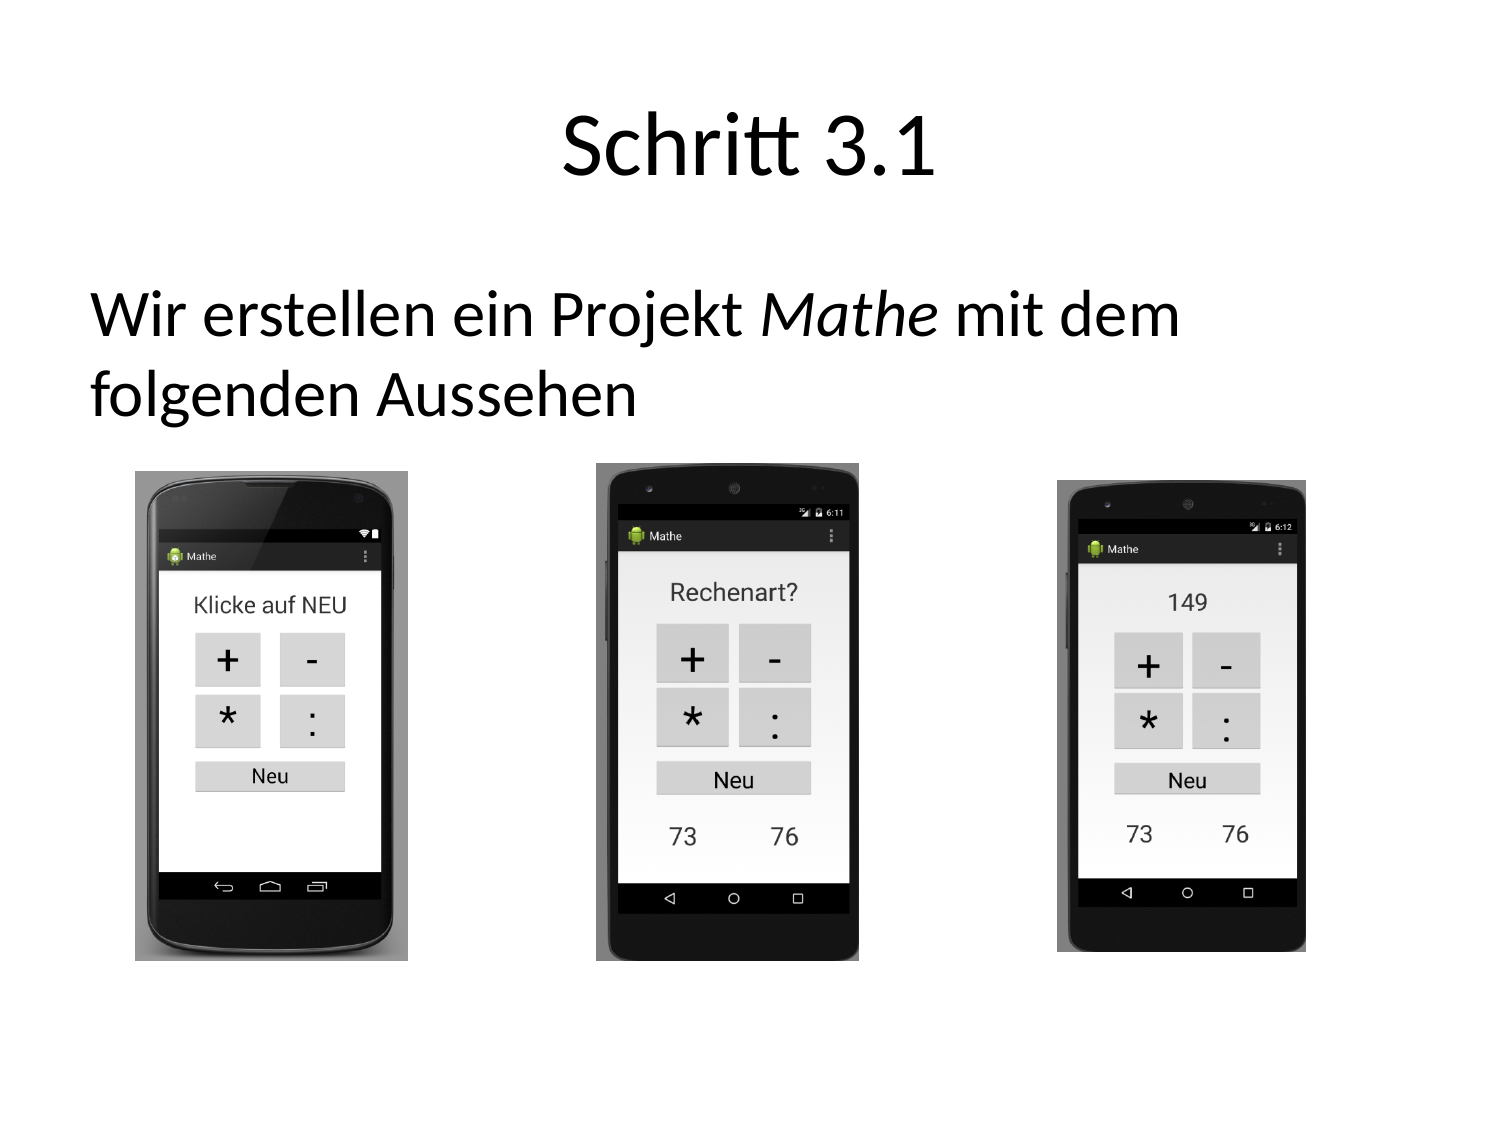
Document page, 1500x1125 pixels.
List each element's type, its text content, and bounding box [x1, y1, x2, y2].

picture [596, 462, 859, 961]
title Schritt 3.1 [75, 45, 1425, 233]
picture [135, 471, 408, 961]
picture [1056, 479, 1307, 952]
list Wir erstellen ein Projekt Mathe mit dem folgenden Aussehen [75, 262, 1425, 1005]
